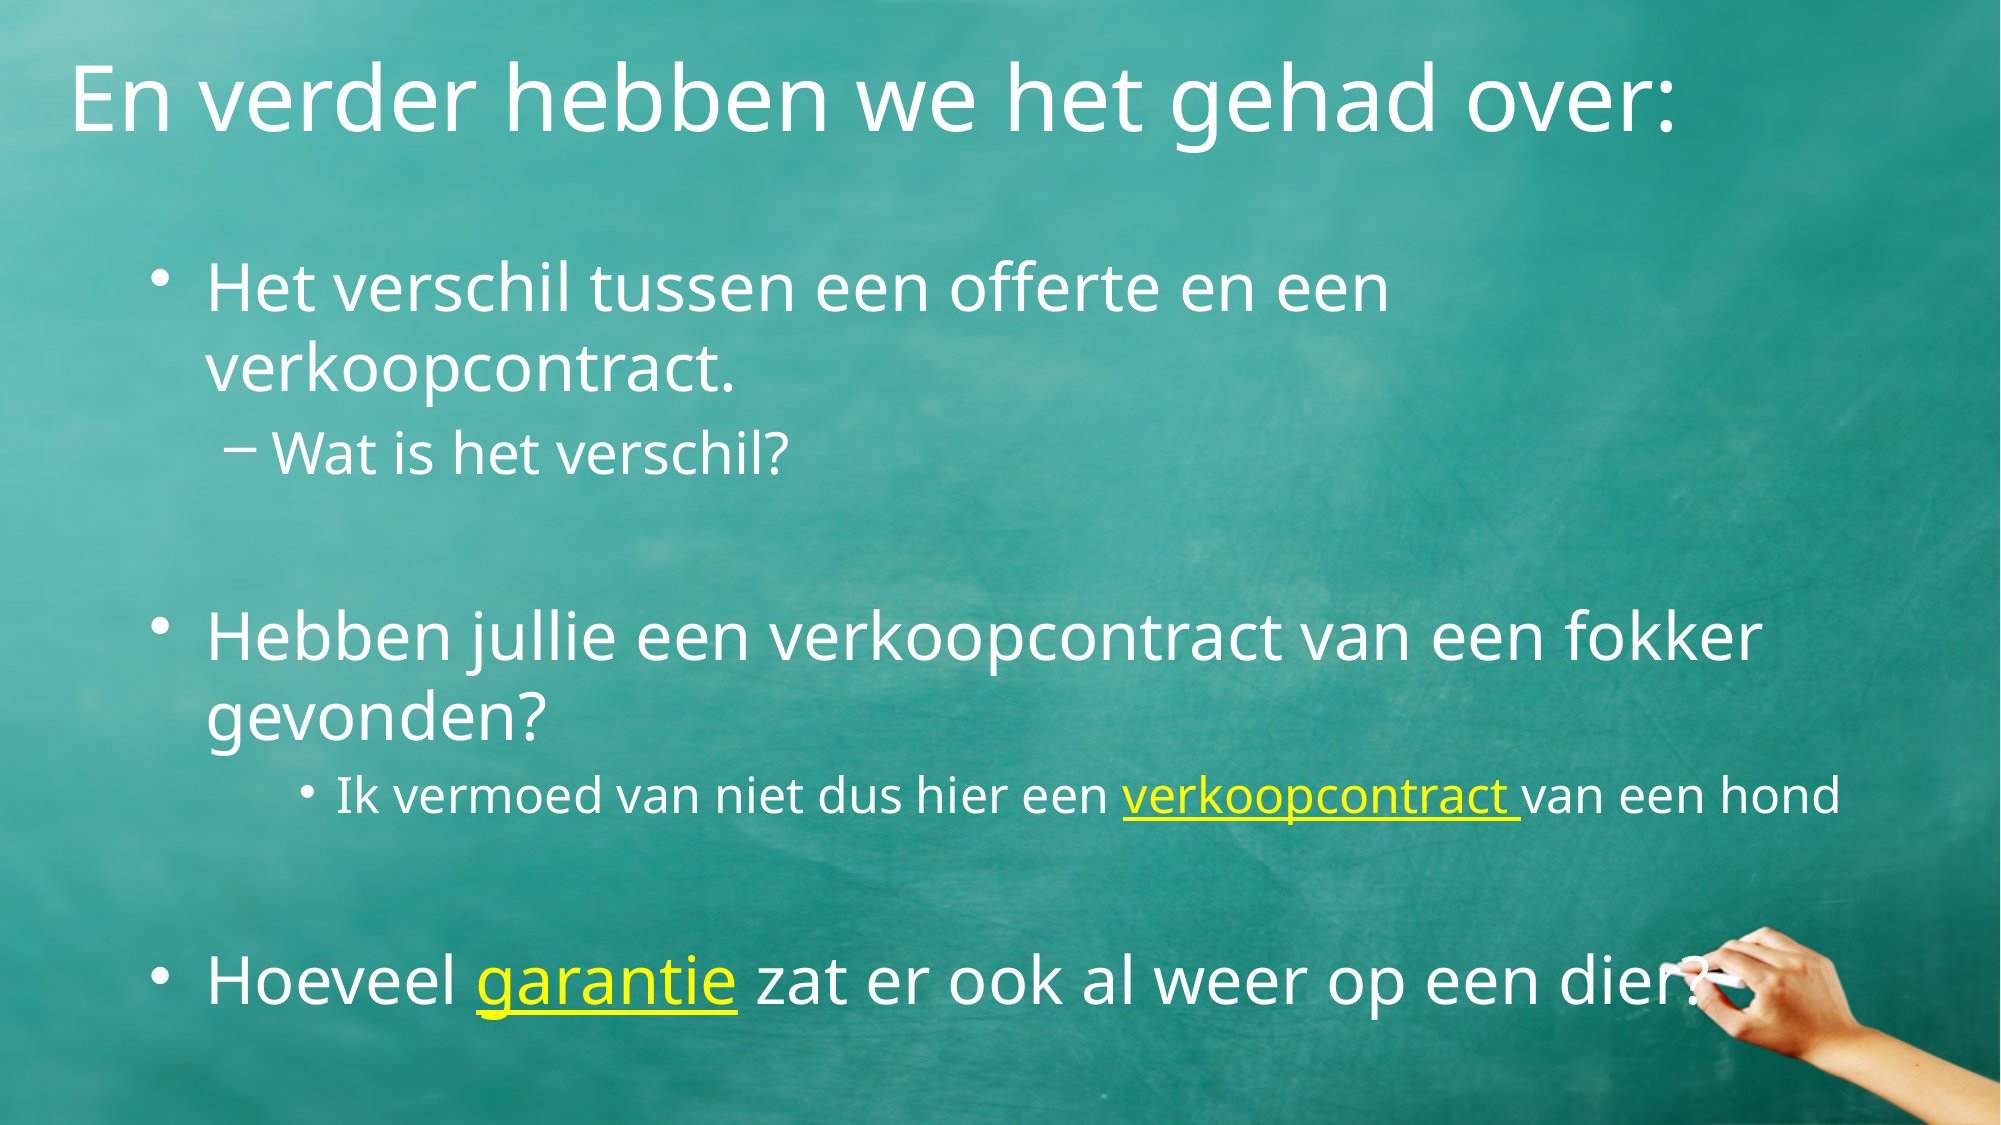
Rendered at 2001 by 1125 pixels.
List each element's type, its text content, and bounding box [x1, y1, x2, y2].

list Het verschil tussen een offerte en een verkoopcontract. Wat is het verschil? Hebben jullie een verkoopcontract van een fokker gevonden? Ik vermoed van niet dus hier een verkoopcontract van een hond Hoeveel garantie zat er ook al weer op een dier? [134, 237, 1885, 938]
title En verder hebben we het gehad over: [52, 35, 1961, 154]
picture [0, 0, 2001, 1125]
